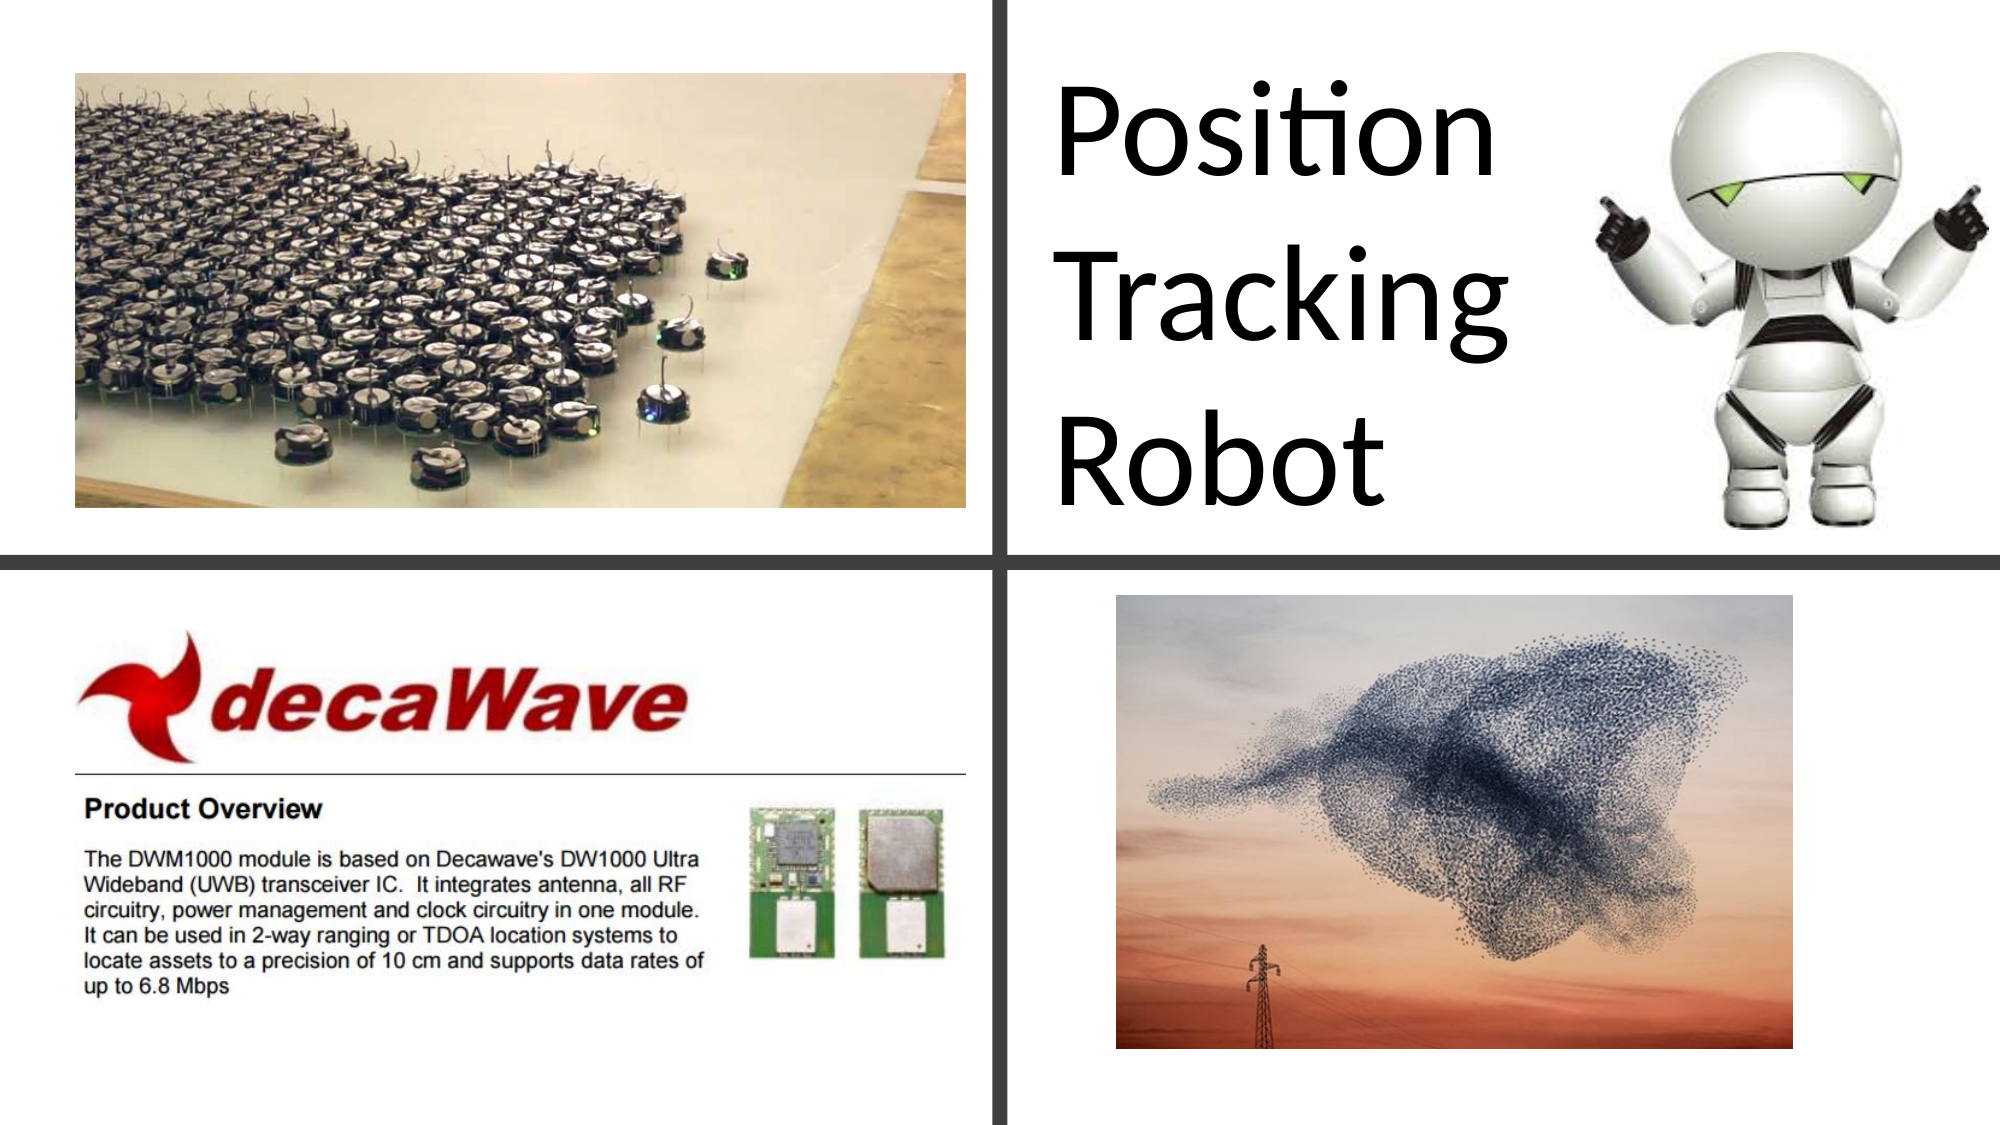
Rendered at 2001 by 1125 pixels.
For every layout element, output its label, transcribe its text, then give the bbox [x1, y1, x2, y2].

text_box [1008, 0, 2000, 554]
text_box [0, 554, 994, 570]
text_box [992, 570, 1008, 1125]
text_box [992, 0, 1008, 554]
picture [1594, 52, 1990, 530]
text_box [0, 570, 992, 1125]
text_box [1008, 570, 2000, 1125]
picture [74, 629, 966, 1015]
text_box [0, 0, 992, 554]
picture [1115, 595, 1793, 1049]
text_box Position Tracking Robot [1037, 30, 1574, 546]
picture [74, 73, 966, 509]
text_box [994, 554, 2000, 570]
